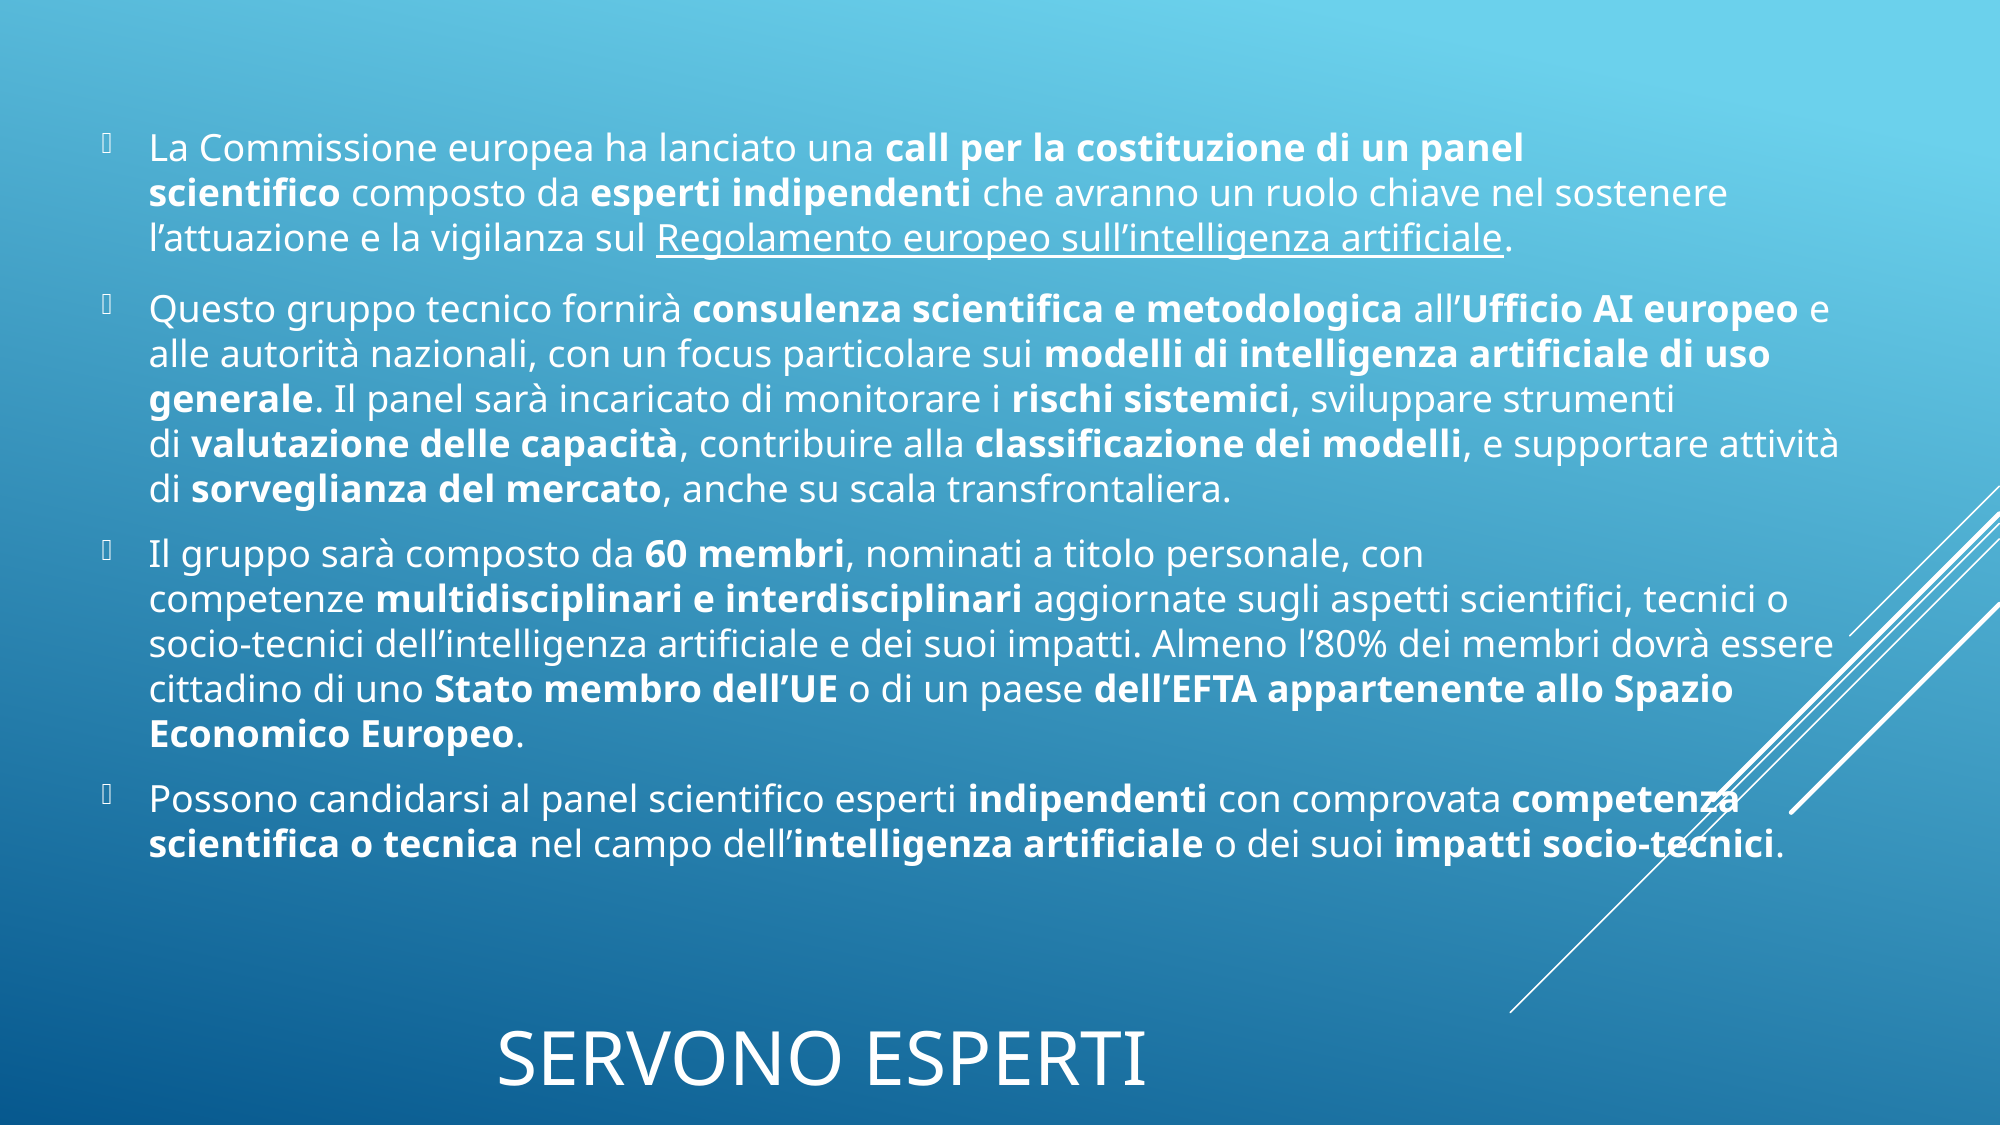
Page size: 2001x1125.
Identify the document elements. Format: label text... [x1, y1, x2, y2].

list La Commissione europea ha lanciato una call per la costituzione di un panel scientifico composto da esperti indipendenti che avranno un ruolo chiave nel sostenere l’attuazione e la vigilanza sul Regolamento europeo sull’intelligenza artificiale. Questo gruppo tecnico fornirà consulenza scientifica e metodologica all’Ufficio AI europeo e alle autorità nazionali, con un focus particolare sui modelli di intelligenza artificiale di uso generale. Il panel sarà incaricato di monitorare i rischi sistemici, sviluppare strumenti di valutazione delle capacità, contribuire alla classificazione dei modelli, e supportare attività di sorveglianza del mercato, anche su scala transfrontaliera. Il gruppo sarà composto da 60 membri, nominati a titolo personale, con competenze multidisciplinari e interdisciplinari aggiornate sugli aspetti scientifici, tecnici o socio-tecnici dell’intelligenza artificiale e dei suoi impatti. Almeno l’80% dei membri dovrà essere cittadino di uno Stato membro dell’UE o di un paese dell’EFTA appartenente allo Spazio Economico Europeo. Possono candidarsi al panel scientifico esperti indipendenti con comprovata competenza scientifica o tecnica nel campo dell’intelligenza artificiale o dei suoi impatti socio-tecnici. [86, 230, 1914, 824]
title SERVONO ESPERTI [481, 931, 1882, 1125]
